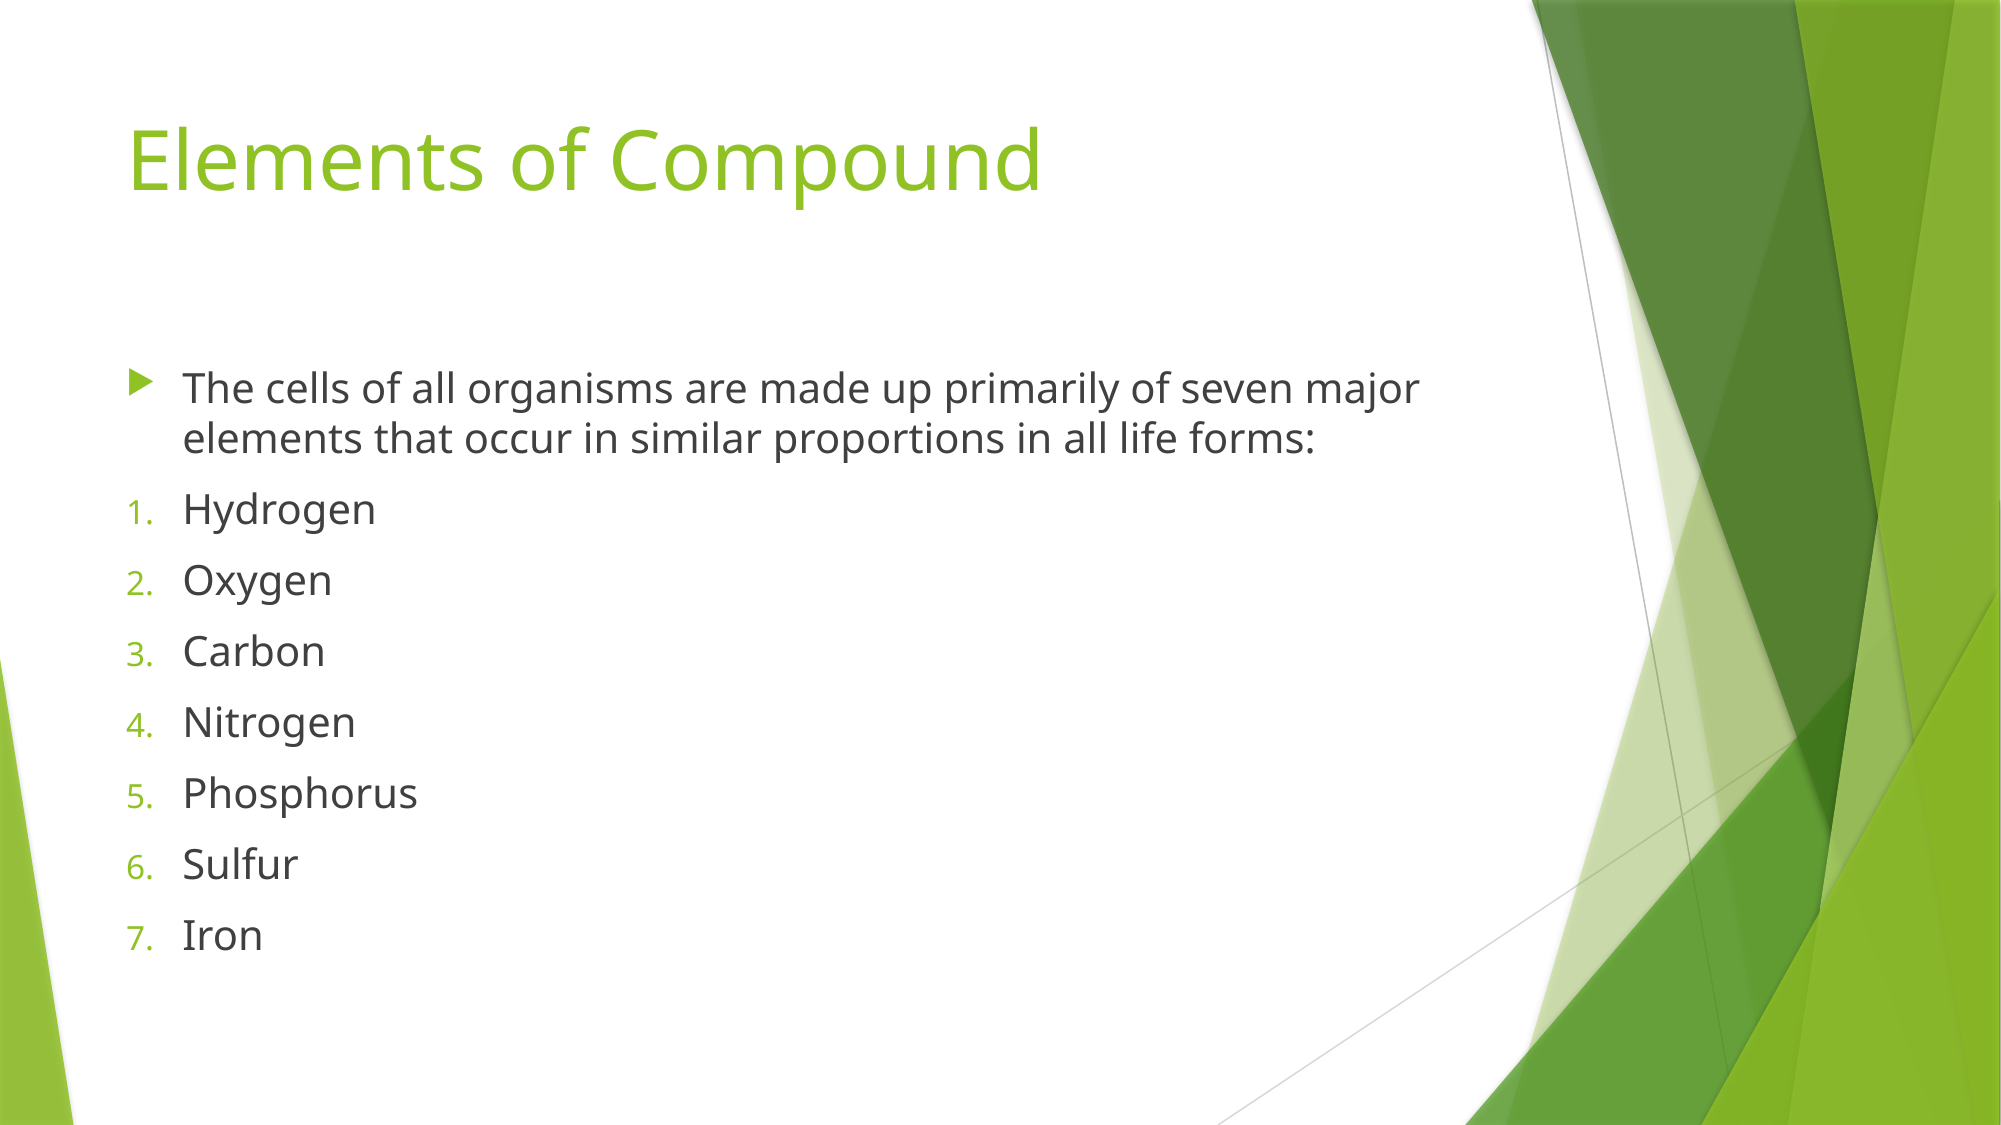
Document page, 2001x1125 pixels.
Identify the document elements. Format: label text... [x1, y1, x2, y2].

list The cells of all organisms are made up primarily of seven major elements that occur in similar proportions in all life forms: Hydrogen Oxygen Carbon Nitrogen Phosphorus Sulfur Iron [111, 354, 1522, 992]
title Elements of Compound [111, 99, 1522, 317]
